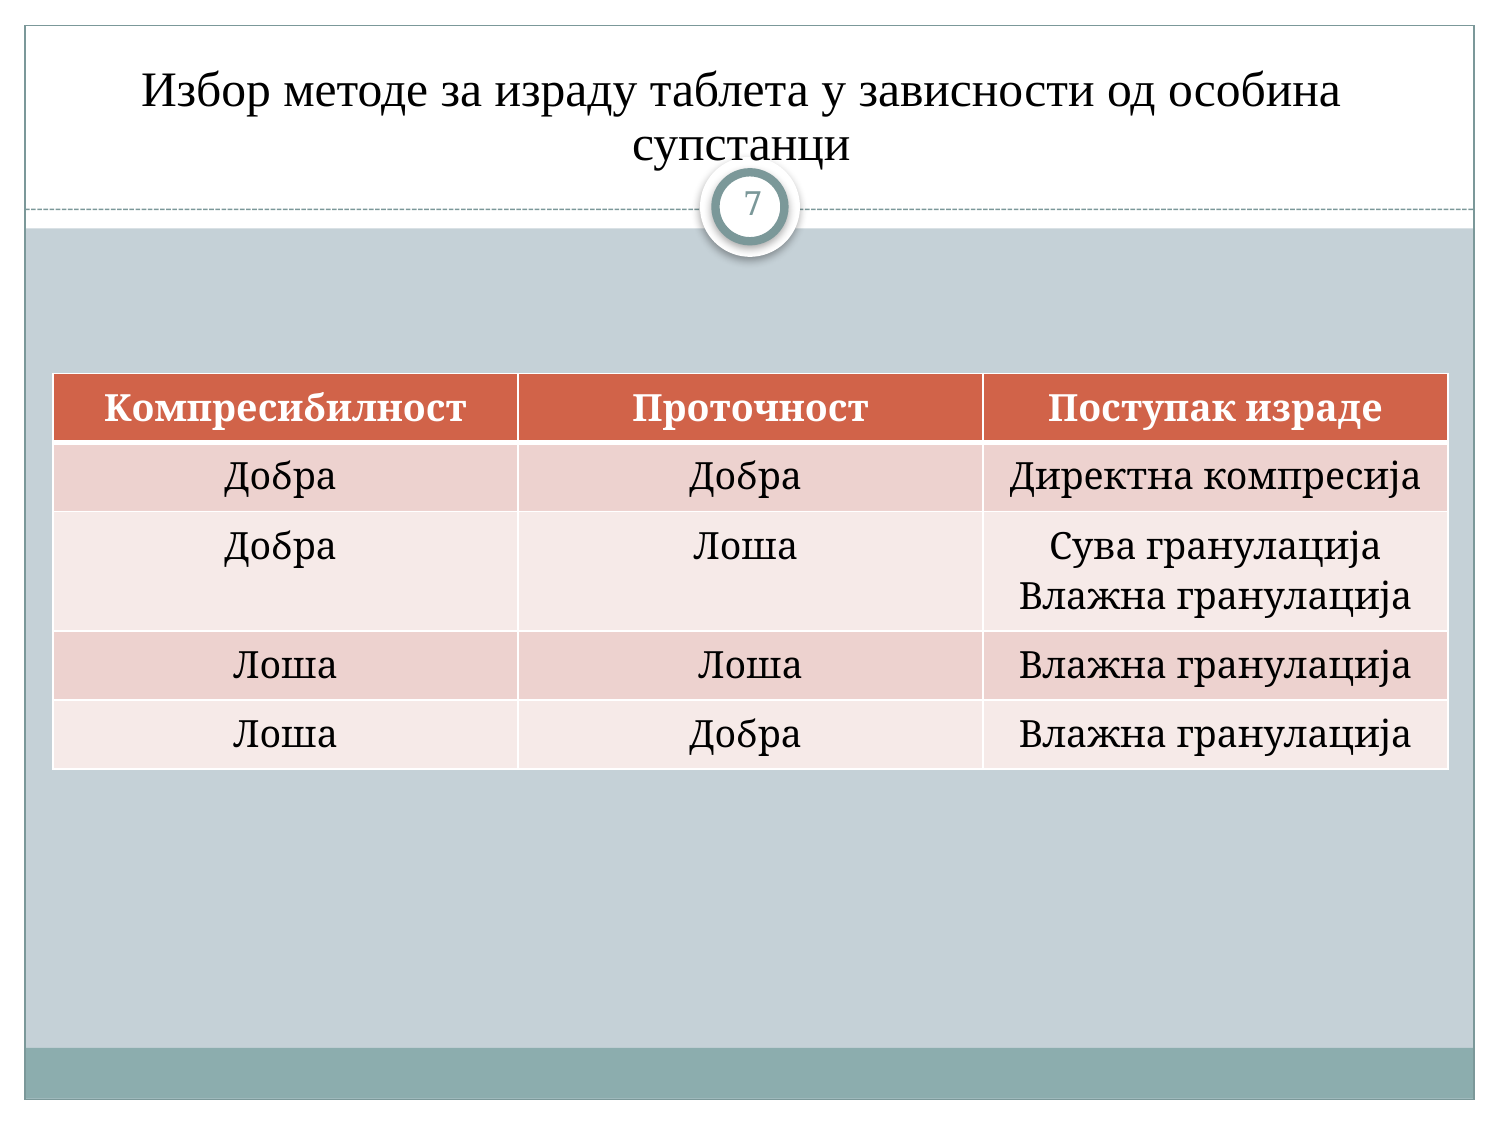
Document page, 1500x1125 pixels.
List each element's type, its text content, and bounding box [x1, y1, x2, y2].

table_cell Влажна гранулација [984, 701, 1447, 768]
slide_number 7 [715, 168, 791, 241]
table_cell Лоша [519, 512, 982, 630]
table_header Проточност [519, 374, 982, 440]
table_cell Директна компресија [984, 445, 1447, 511]
table_cell Лоша [54, 632, 517, 699]
table_cell Лоша [54, 701, 517, 768]
table_cell Добра [519, 701, 982, 768]
table_cell Добра [54, 445, 517, 511]
table_cell Добра [519, 445, 982, 511]
table_cell Сува гранулација Влажна гранулација [984, 512, 1447, 630]
title Избор методе за израду таблета у зависности од особина супстанци [41, 54, 1442, 179]
table_cell Добра [54, 512, 517, 630]
table_cell Влажна гранулација [984, 632, 1447, 699]
table_header Поступак израде [984, 374, 1447, 440]
table_header Kомпресибилност [54, 374, 517, 440]
table_cell Лоша [519, 632, 982, 699]
